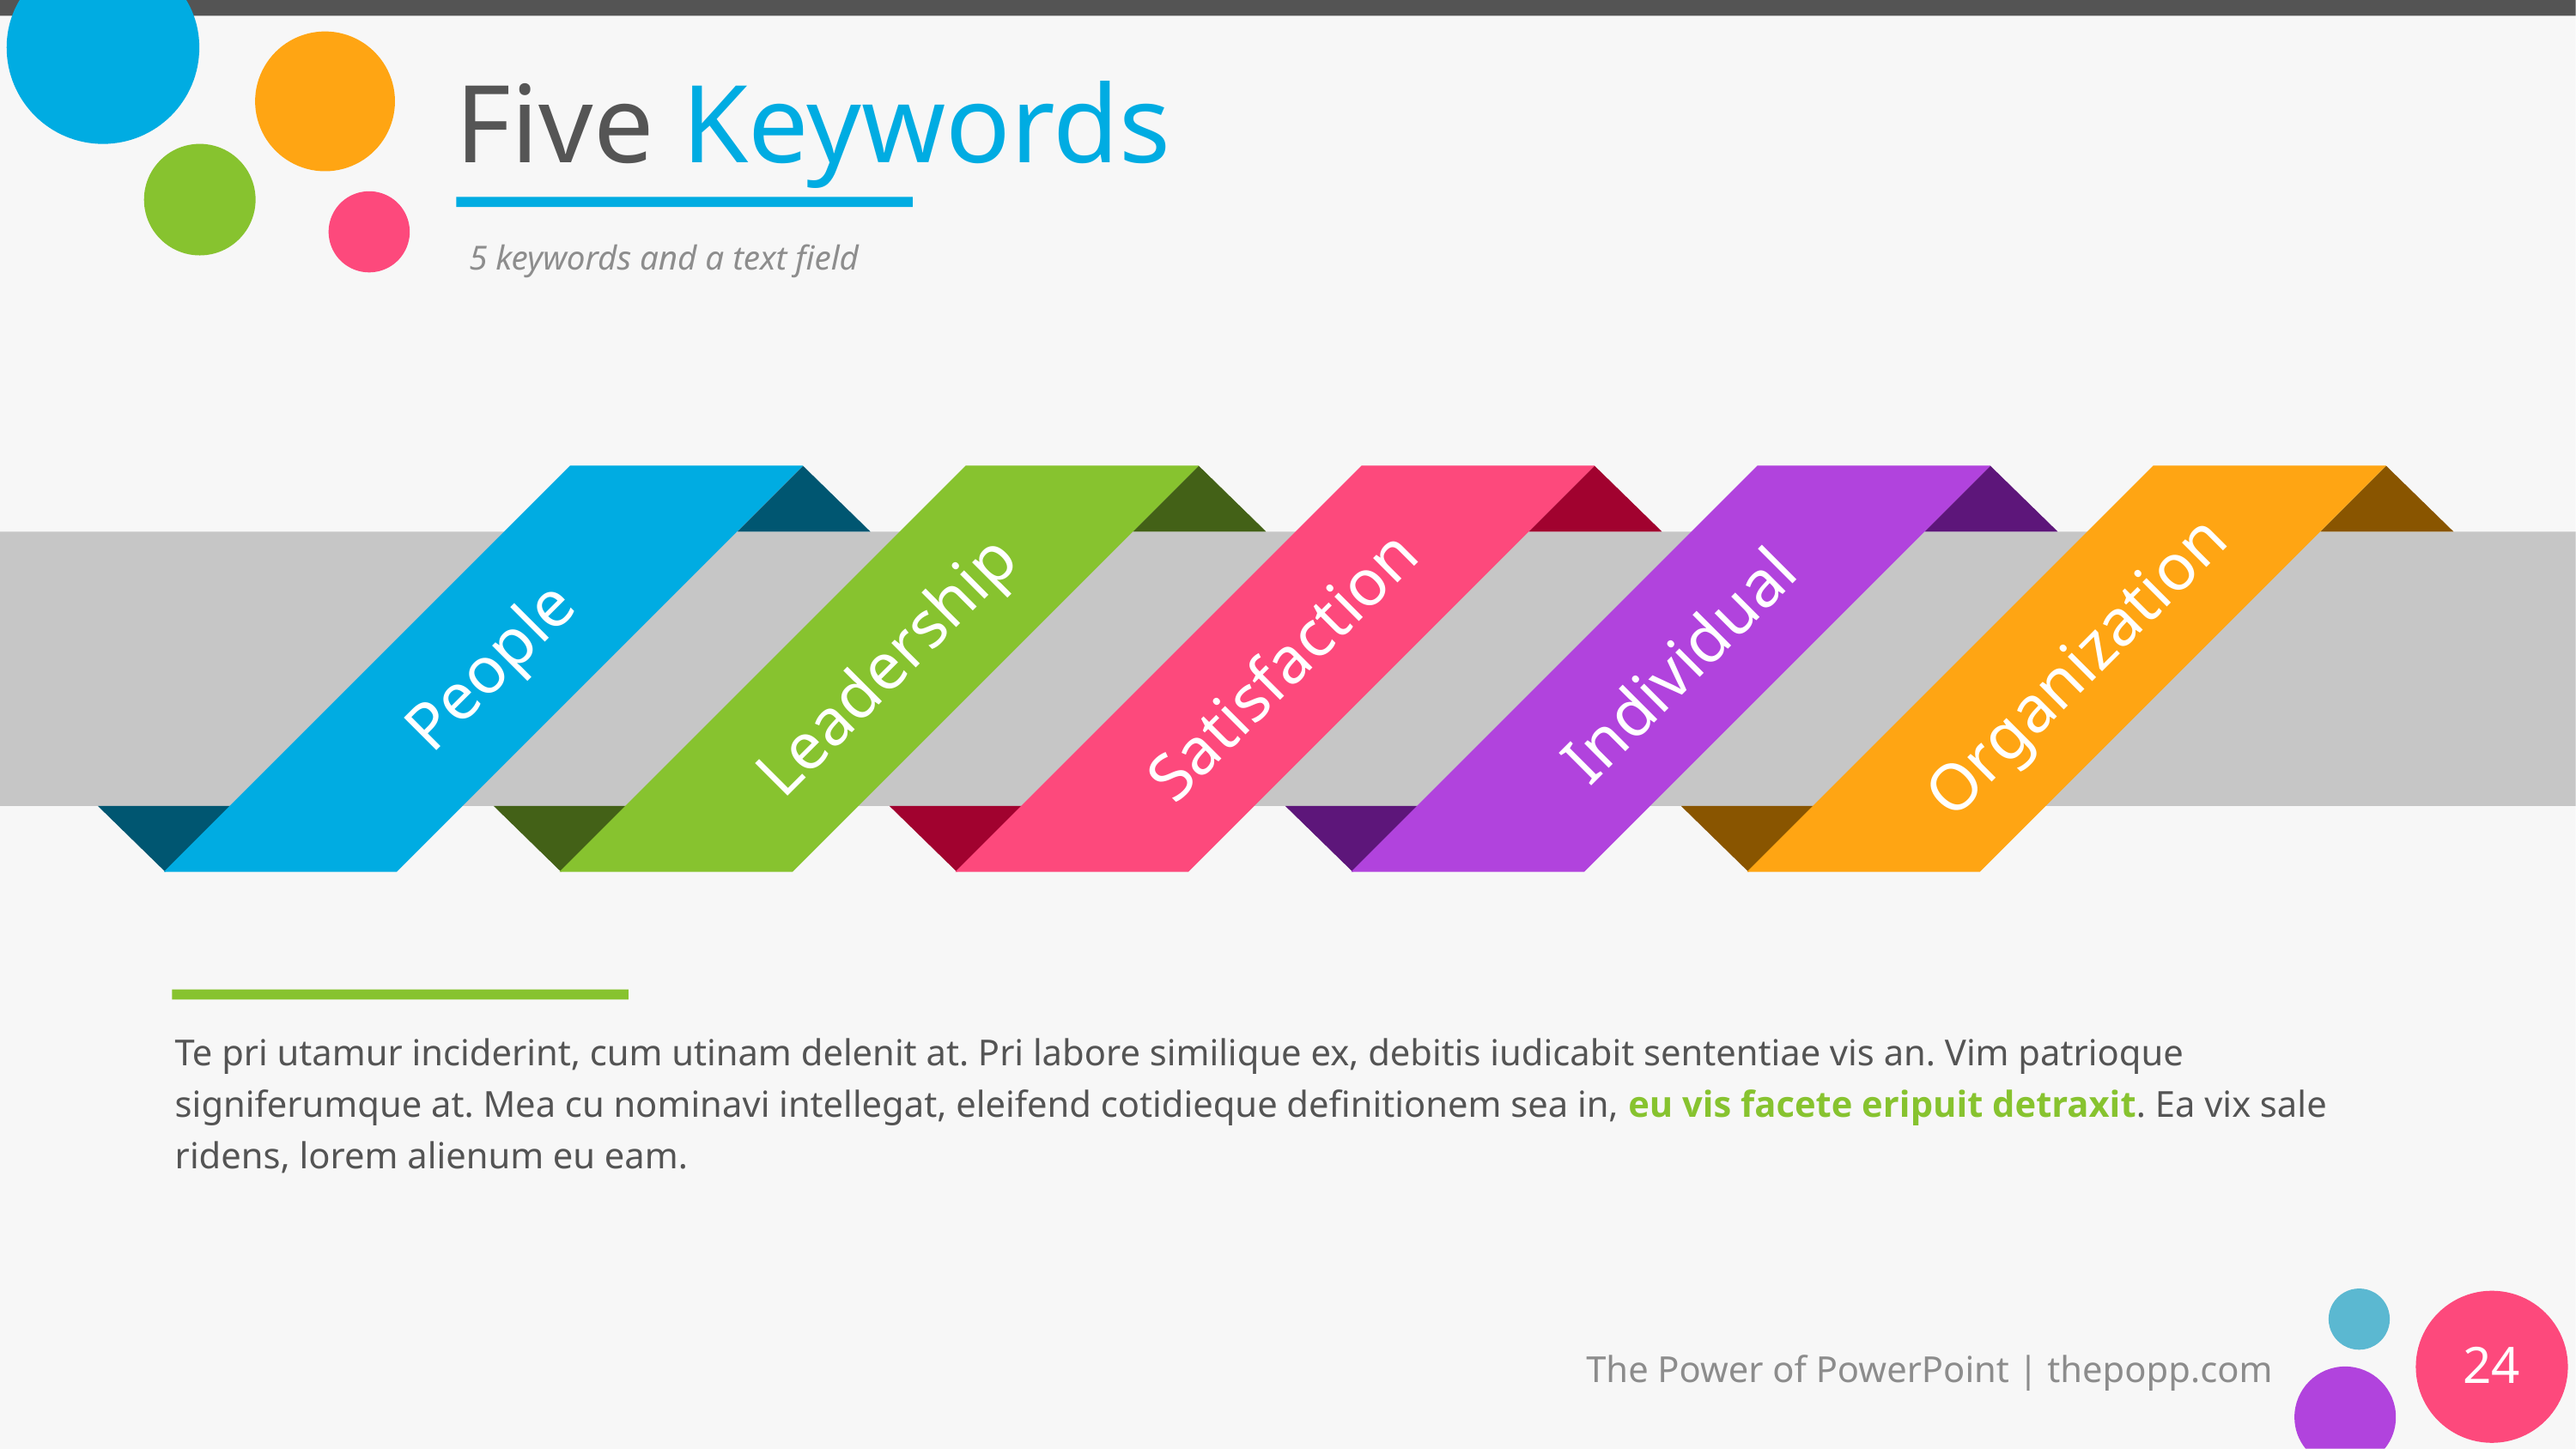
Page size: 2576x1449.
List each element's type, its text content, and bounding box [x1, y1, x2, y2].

list 5 keywords and a text field [446, 217, 2465, 288]
list Individual [1455, 442, 1899, 885]
list Leadership [662, 442, 1106, 885]
list People [266, 442, 709, 885]
list Satisfaction [1059, 442, 1503, 885]
title Five Keywords [433, 34, 2454, 204]
list Te pri utamur inciderint, cum utinam delenit at. Pri labore similique ex, debitis iudicabit sententiae vis an. Vim patrioque signiferumque at. Mea cu nominavi intellegat, eleifend cotidieque definitionem sea in, eu vis facete eripuit detraxit. Ea vix sale ridens, lorem alienum eu eam. [151, 1009, 2434, 1258]
list Organization [1852, 442, 2295, 885]
slide_number 24 [2415, 1328, 2568, 1406]
footer The Power of PowerPoint | thepopp.com [1479, 1332, 2296, 1410]
